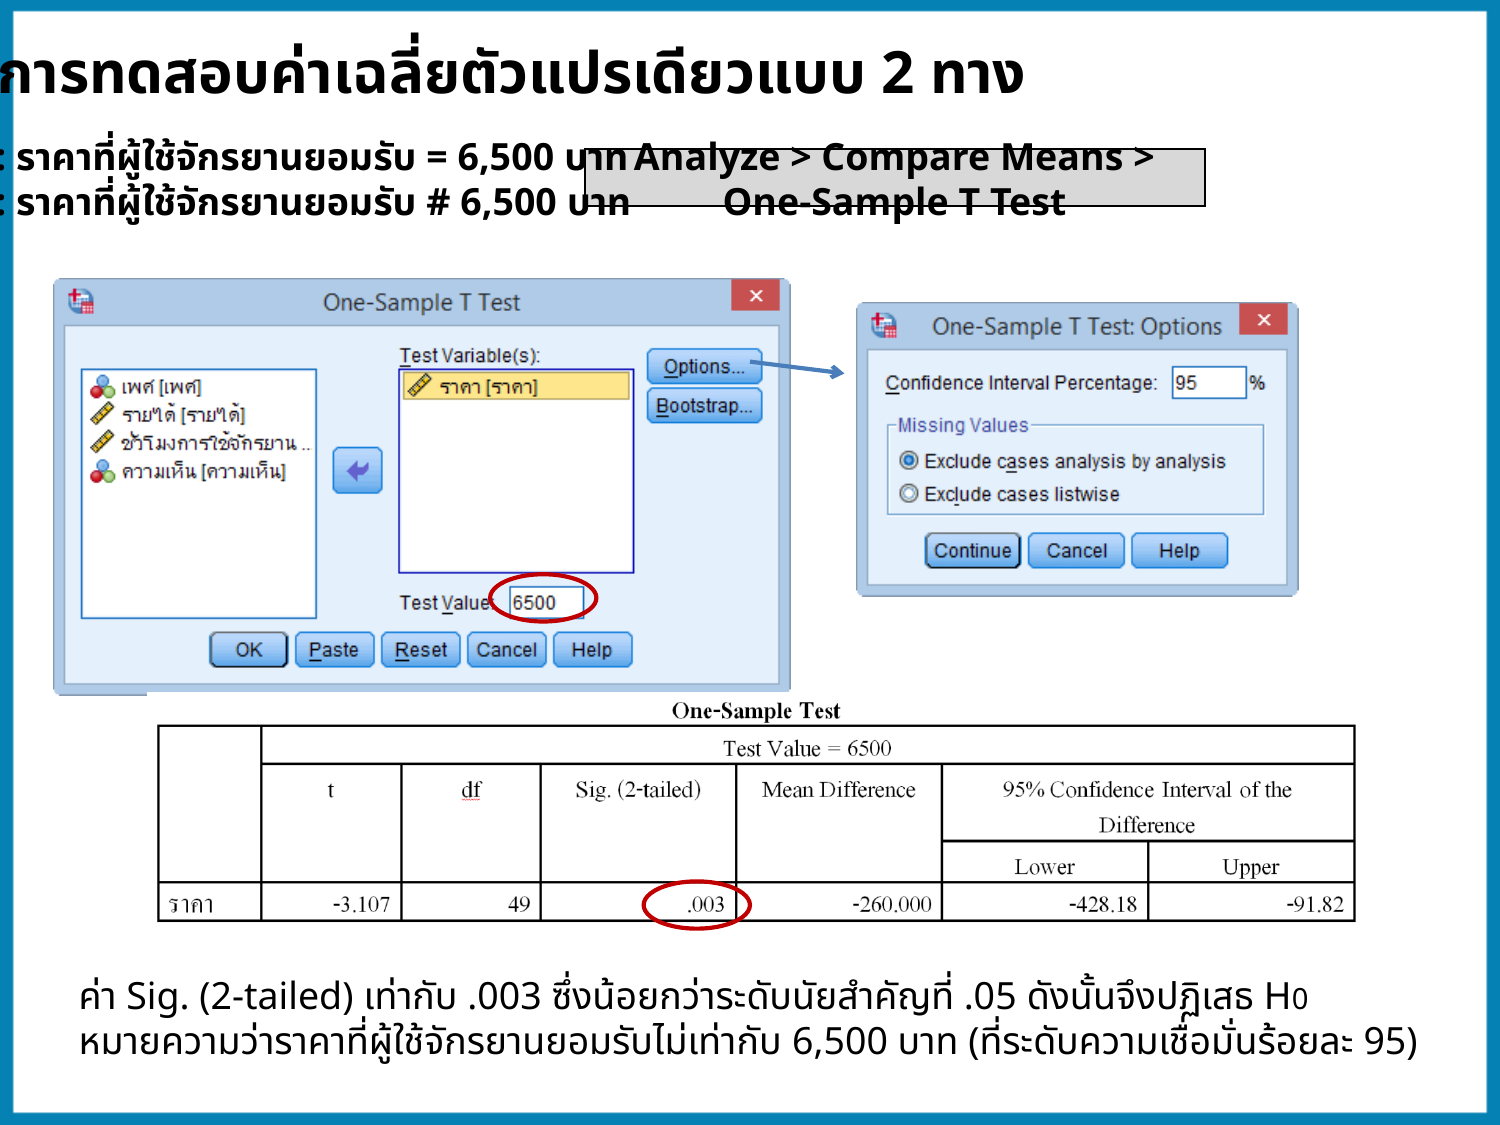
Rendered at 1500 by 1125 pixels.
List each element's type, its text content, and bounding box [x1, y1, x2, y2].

text_box ค่า Sig. (2-tailed) เท่ากับ .003 ซึ่งน้อยกว่าระดับนัยสำคัญที่ .05 ดังนั้นจึงปฏิเสธ H0 หมายความว่าราคาที่ผู้ใช้จักรยานยอมรับไม่เท่ากับ 6,500 บาท (ที่ระดับความเชื่อมั่นร้อยละ 95) [63, 964, 1433, 1070]
text_box Analyze > Compare Means > One-Sample T Test [647, 148, 1205, 206]
picture [13, 11, 1487, 1113]
text_box H0: ราคาที่ผู้ใช้จักรยานยอมรับ = 6,500 บาท H1: ราคาที่ผู้ใช้จักรยานยอมรับ # 6,500 บาท [0, 125, 647, 231]
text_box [749, 361, 845, 374]
text_box 11.3.3 การทดสอบค่าเฉลี่ยตัวแปรเดียวแบบ 2 ทาง [0, 27, 1041, 113]
